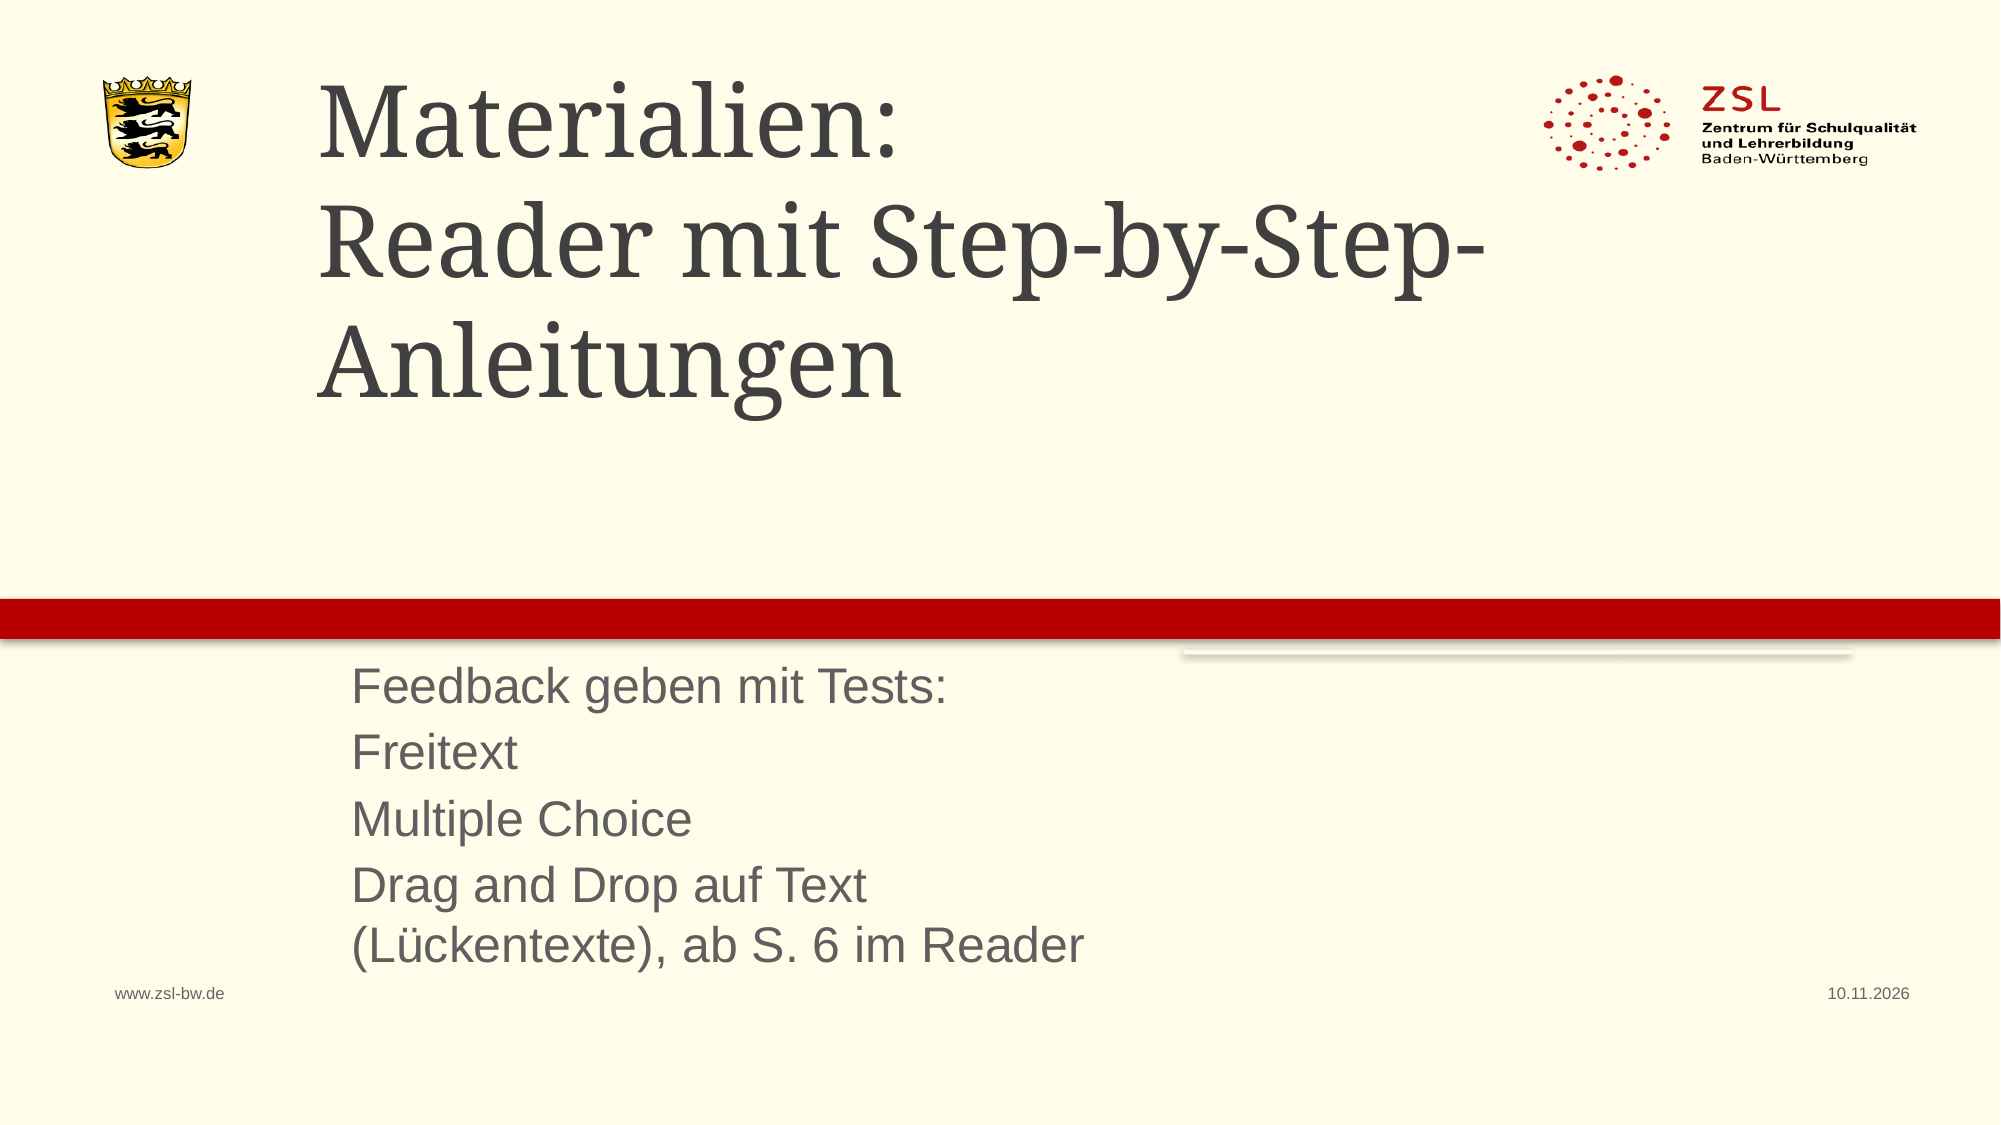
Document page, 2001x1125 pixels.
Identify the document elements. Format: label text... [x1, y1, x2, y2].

footer www.zsl-bw.de [99, 975, 691, 1035]
subtitle Feedback geben mit Tests: Freitext Multiple Choice Drag and Drop auf Text (Lückentexte), ab S. 6 im Reader [326, 586, 1136, 988]
title Materialien: Reader mit Step-by-Step-Anleitungen [303, 50, 1671, 507]
picture [99, 73, 196, 172]
picture [1671, 73, 1918, 172]
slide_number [1731, 975, 1925, 1035]
